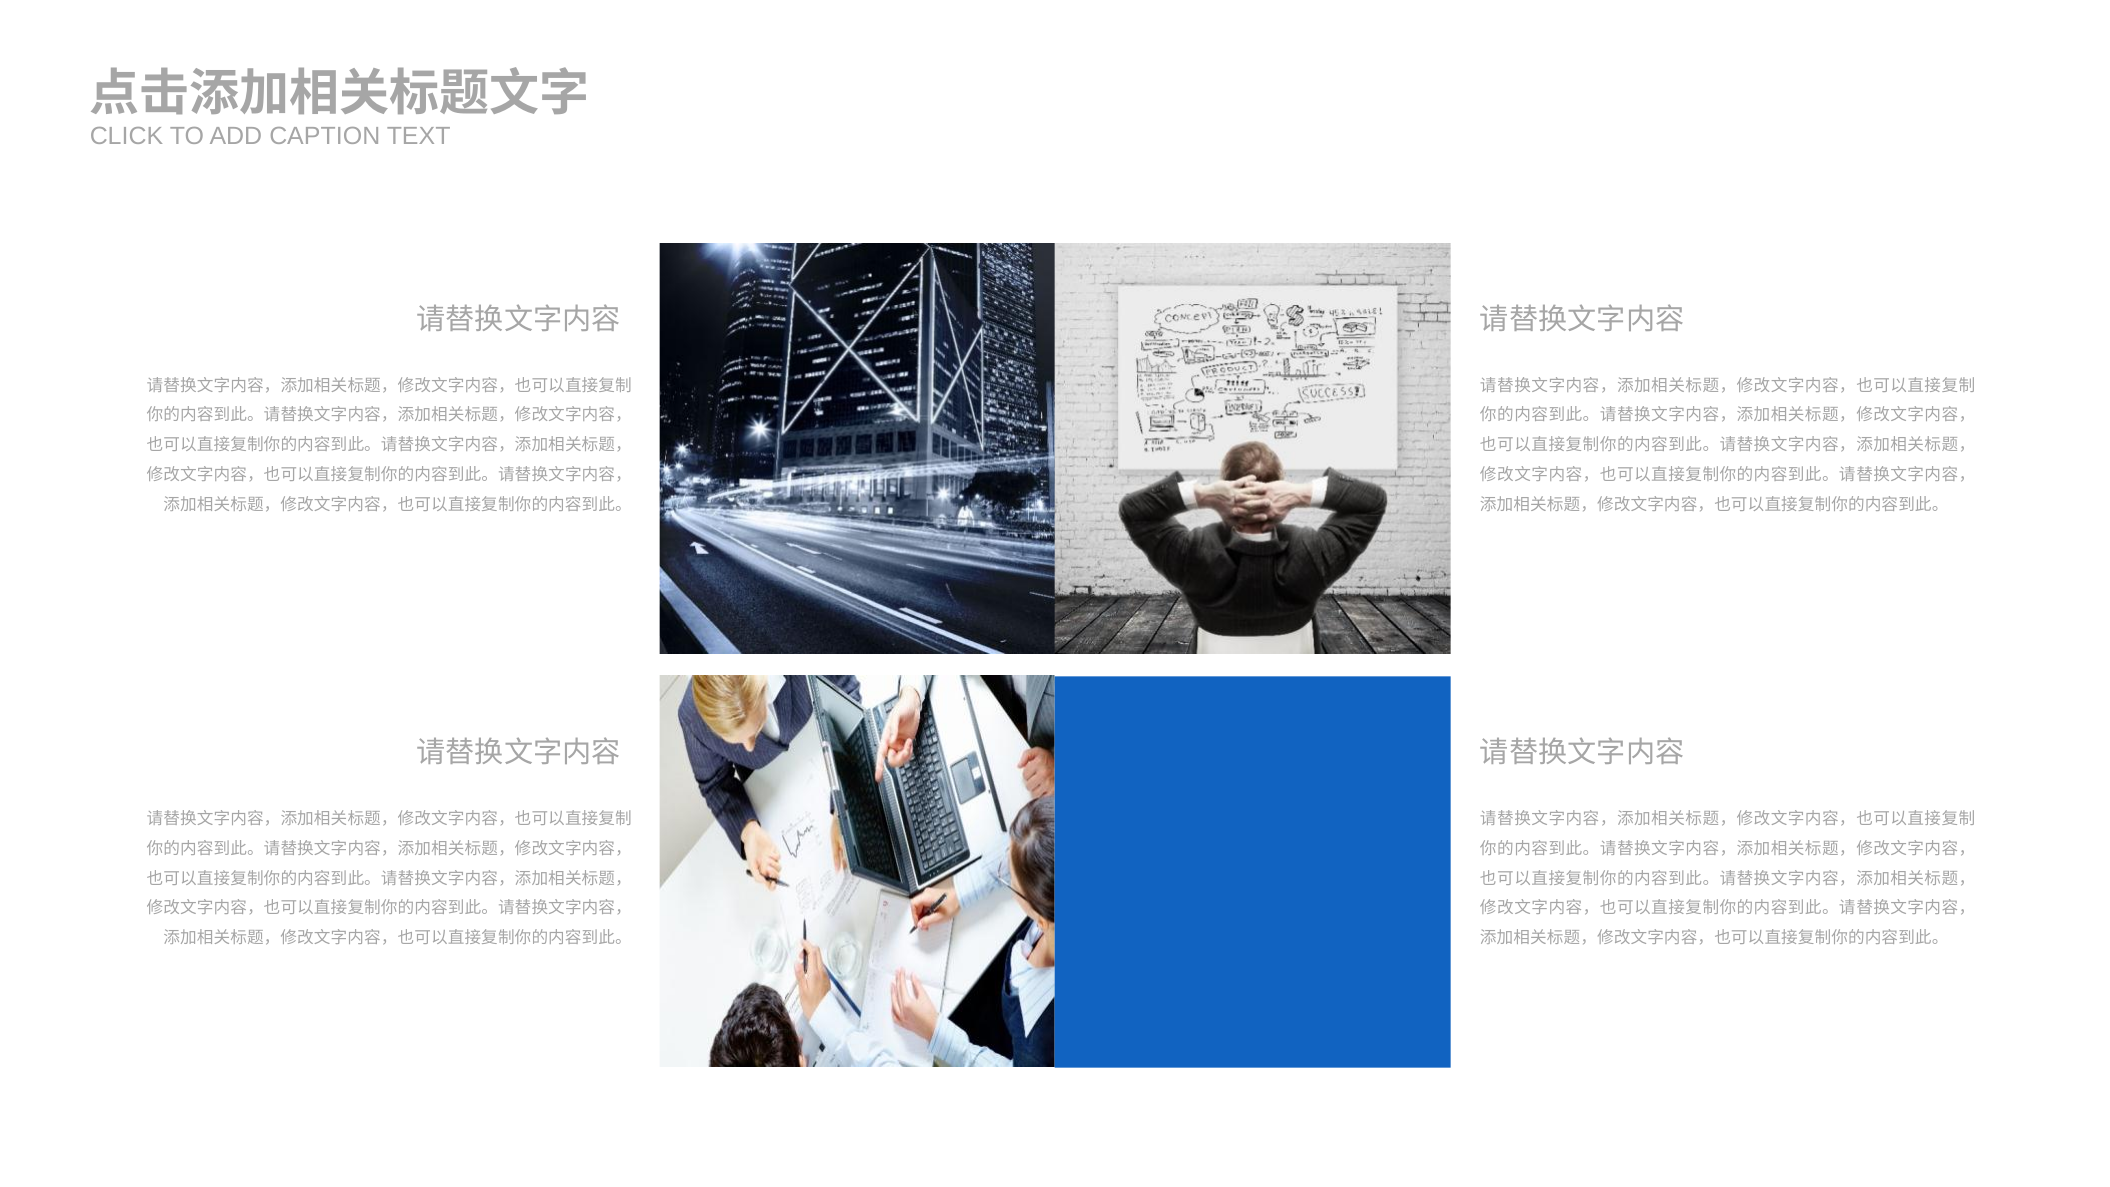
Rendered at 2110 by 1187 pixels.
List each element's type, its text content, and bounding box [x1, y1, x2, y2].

text_box [1054, 676, 1451, 1068]
text_box CLICK TO ADD CAPTION TEXT [89, 119, 524, 150]
text_box [1054, 242, 1452, 655]
text_box [659, 242, 1054, 655]
text_box 请替换文字内容 [416, 733, 633, 769]
text_box 点击添加相关标题文字 [89, 60, 618, 121]
text_box [659, 674, 1056, 1068]
text_box 请替换文字内容，添加相关标题，修改文字内容，也可以直接复制你的内容到此。请替换文字内容，添加相关标题，修改文字内容，也可以直接复制你的内容到此。请替换文字内容，添加相关标题，修改文字内容，也可以直接复制你的内容到此。请替换文字内容，添加相关标题，修改文字内容，也可以直接复制你的内容到此。 [1479, 797, 1976, 948]
text_box 请替换文字内容 [416, 300, 633, 336]
text_box 请替换文字内容，添加相关标题，修改文字内容，也可以直接复制你的内容到此。请替换文字内容，添加相关标题，修改文字内容，也可以直接复制你的内容到此。请替换文字内容，添加相关标题，修改文字内容，也可以直接复制你的内容到此。请替换文字内容，添加相关标题，修改文字内容，也可以直接复制你的内容到此。 [136, 797, 633, 948]
text_box 请替换文字内容，添加相关标题，修改文字内容，也可以直接复制你的内容到此。请替换文字内容，添加相关标题，修改文字内容，也可以直接复制你的内容到此。请替换文字内容，添加相关标题，修改文字内容，也可以直接复制你的内容到此。请替换文字内容，添加相关标题，修改文字内容，也可以直接复制你的内容到此。 [136, 364, 633, 515]
text_box 请替换文字内容 [1479, 733, 1696, 769]
text_box 请替换文字内容，添加相关标题，修改文字内容，也可以直接复制你的内容到此。请替换文字内容，添加相关标题，修改文字内容，也可以直接复制你的内容到此。请替换文字内容，添加相关标题，修改文字内容，也可以直接复制你的内容到此。请替换文字内容，添加相关标题，修改文字内容，也可以直接复制你的内容到此。 [1479, 364, 1976, 515]
text_box 请替换文字内容 [1479, 300, 1696, 336]
